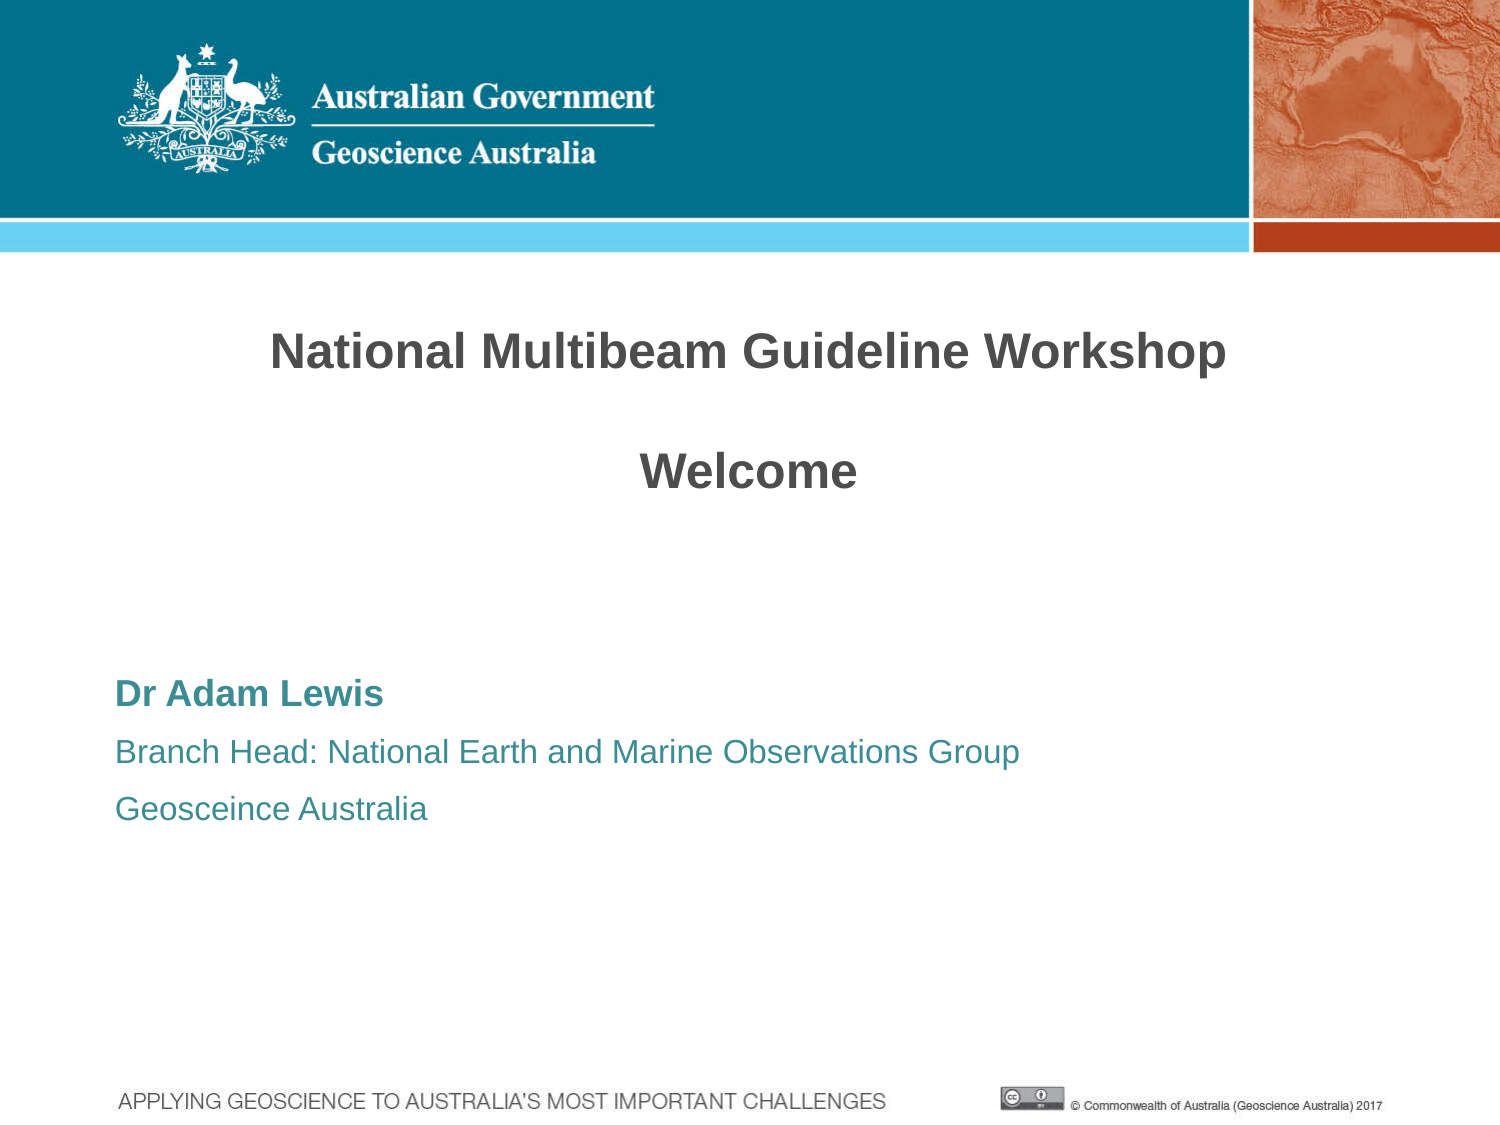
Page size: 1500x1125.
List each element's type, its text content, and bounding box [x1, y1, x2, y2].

picture [115, 41, 296, 174]
picture [312, 82, 464, 111]
picture [0, 0, 1500, 1125]
picture [473, 82, 656, 110]
text_box National Multibeam Guideline Workshop Welcome [51, 310, 1446, 626]
picture [313, 138, 462, 166]
picture [468, 138, 597, 167]
subtitle Dr Adam Lewis Branch Head: National Earth and Marine Observations Group Geosceince Australia [100, 661, 1399, 844]
picture [312, 121, 656, 126]
